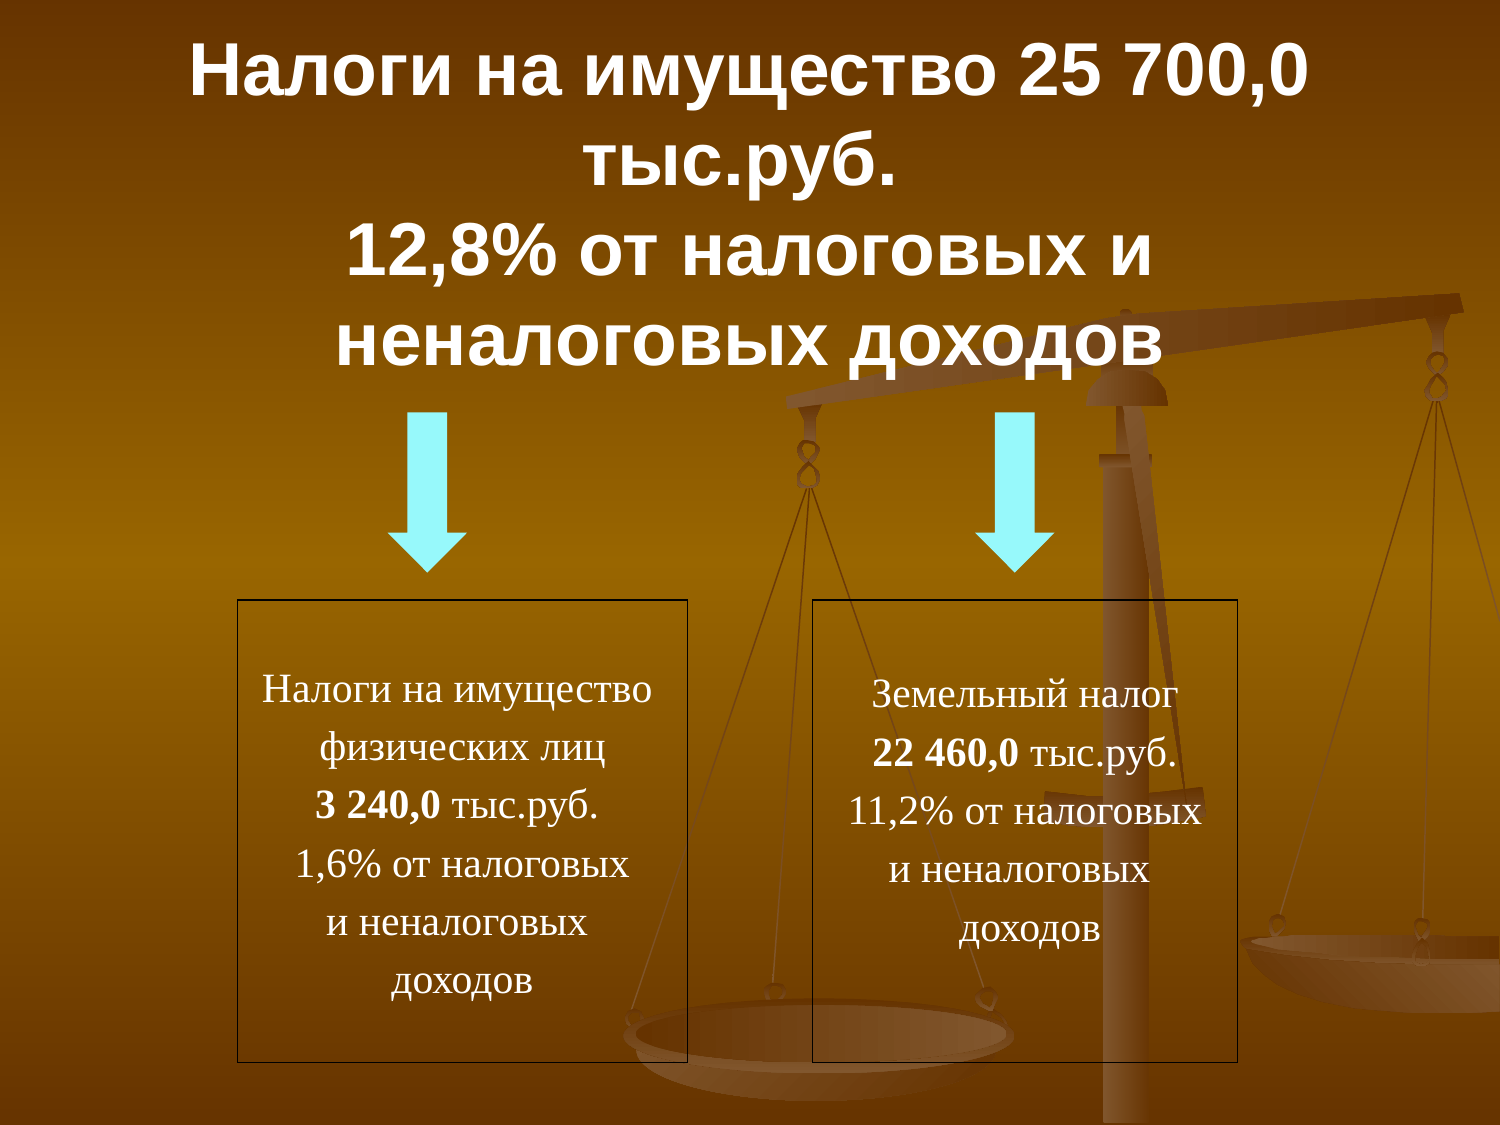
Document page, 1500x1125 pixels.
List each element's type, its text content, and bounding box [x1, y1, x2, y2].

text_box [407, 412, 448, 462]
text_box Налоги на имущество физических лиц 3 240,0 тыс.руб. 1,6% от налоговых и неналоговых доходов [237, 599, 688, 1063]
text_box [975, 412, 1055, 573]
title Налоги на имущество 25 700,0 тыс.руб. 12,8% от налоговых и неналоговых доходов [74, 24, 1426, 376]
text_box Земельный налог 22 460,0 тыс.руб. 11,2% от налоговых и неналоговых доходов [812, 599, 1238, 1063]
text_box [137, 462, 513, 675]
